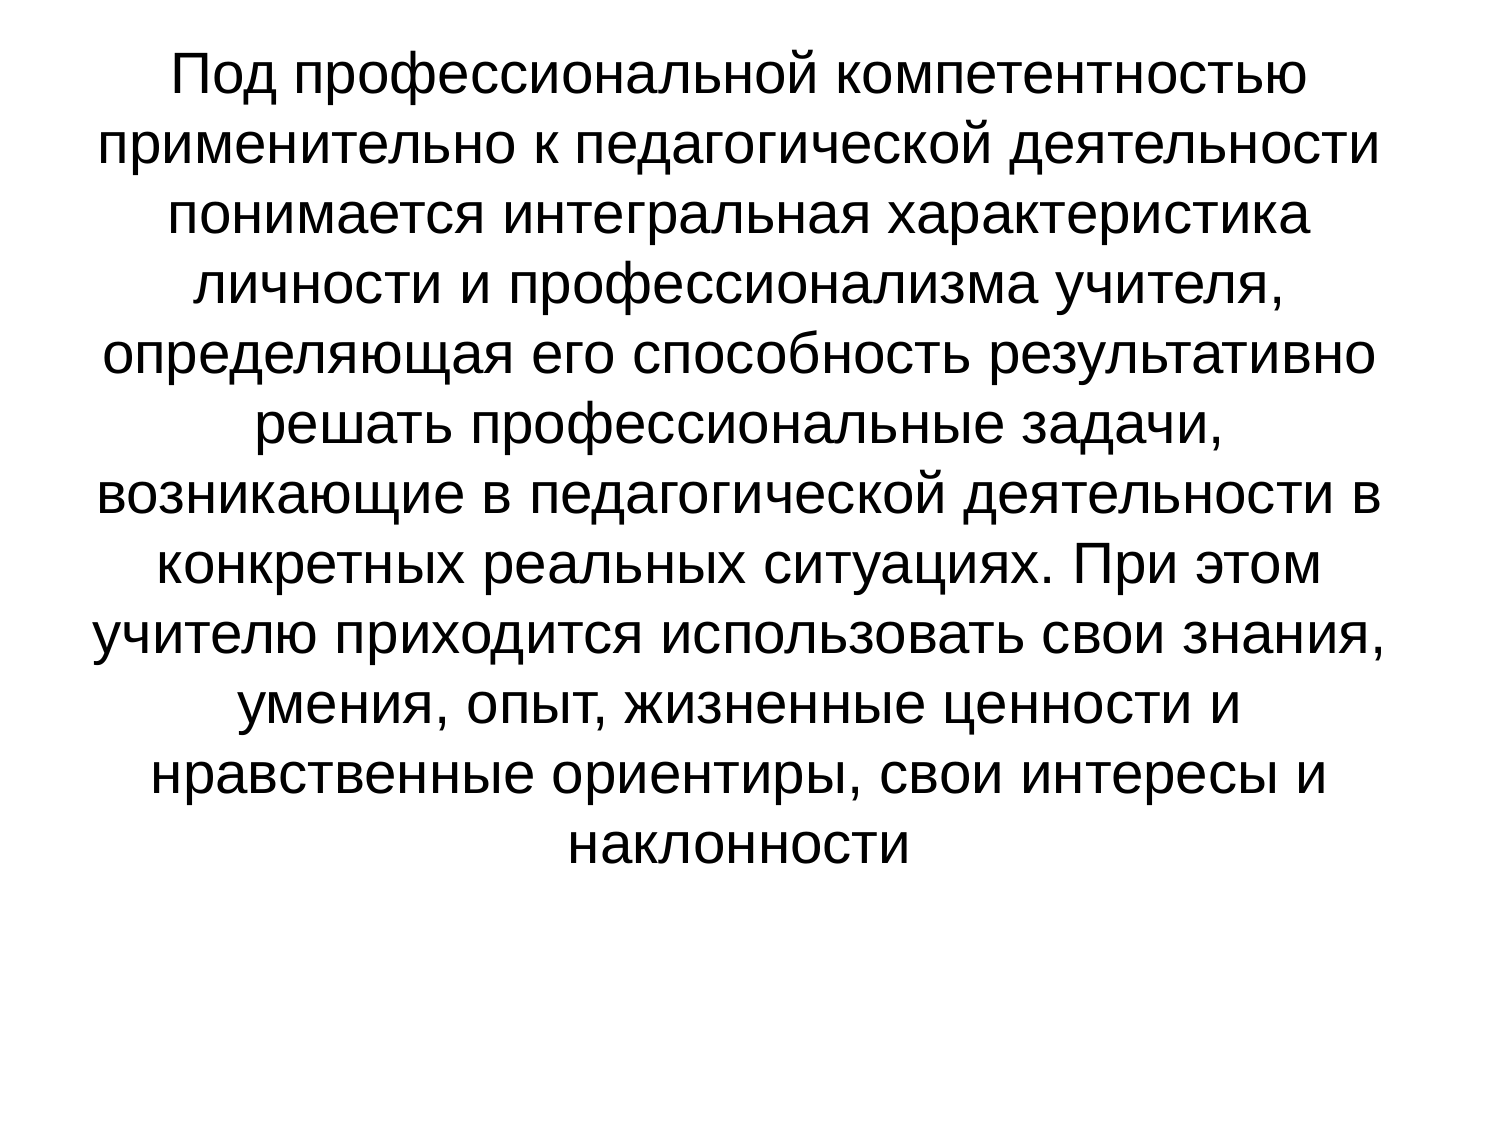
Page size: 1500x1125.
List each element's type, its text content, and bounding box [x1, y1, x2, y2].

title Под профессиональной компетентностью применительно к педагогической деятельности понимается интегральная характеристика личности и профессионализма учителя, определяющая его способность результативно решать профессиональные задачи, возникающие в педагогической деятельности в конкретных реальных ситуациях. При этом учителю приходится использовать свои знания, умения, опыт, жизненные ценности и нравственные ориентиры, свои интересы и наклонности [64, 361, 1415, 550]
